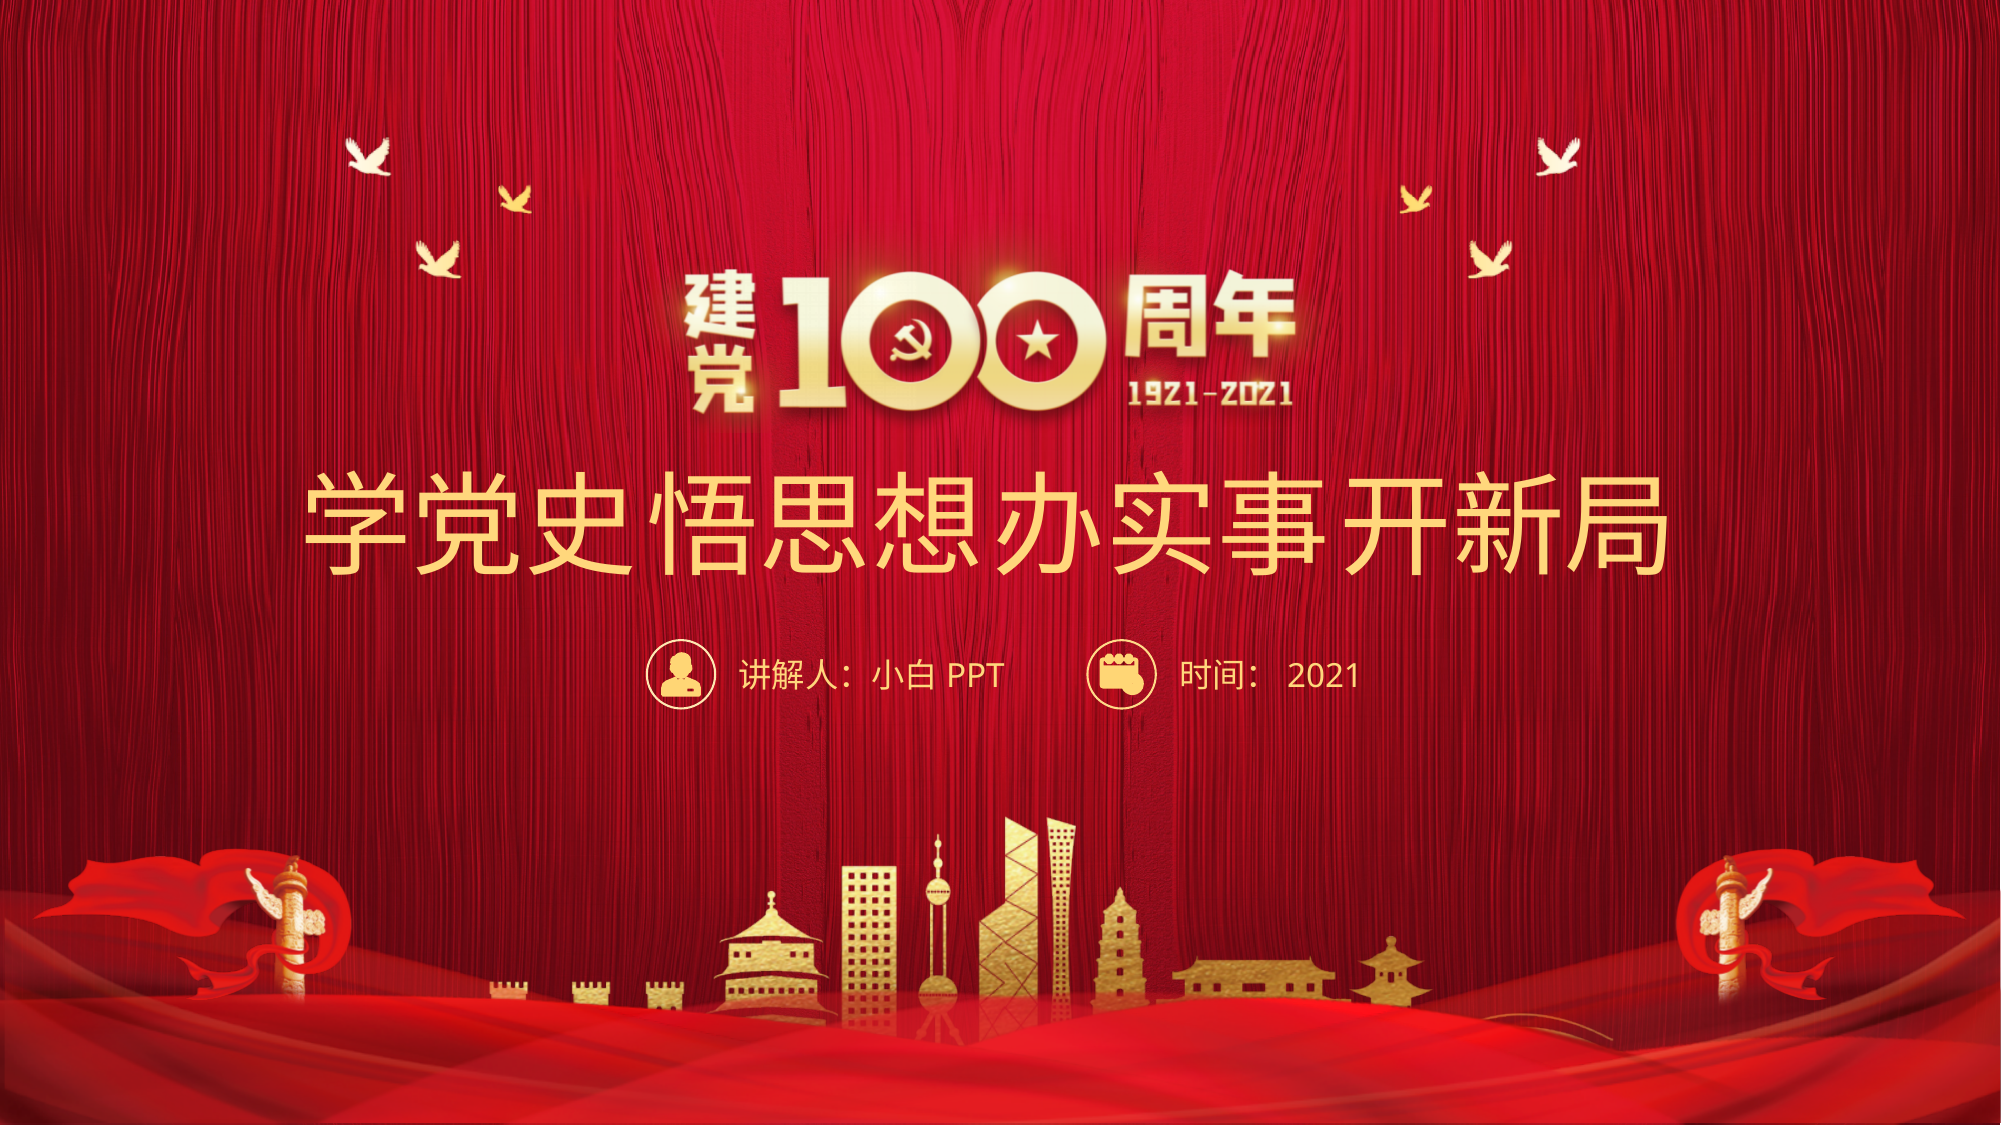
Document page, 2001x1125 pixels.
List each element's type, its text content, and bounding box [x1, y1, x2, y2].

text_box 时间：2021 [1164, 646, 1396, 702]
text_box 讲解人：小白PPT [724, 646, 1046, 702]
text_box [646, 640, 716, 709]
text_box 学党史 悟思想 办实事 开新局 [284, 446, 1693, 596]
picture [0, 0, 2001, 1125]
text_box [1087, 640, 1156, 709]
